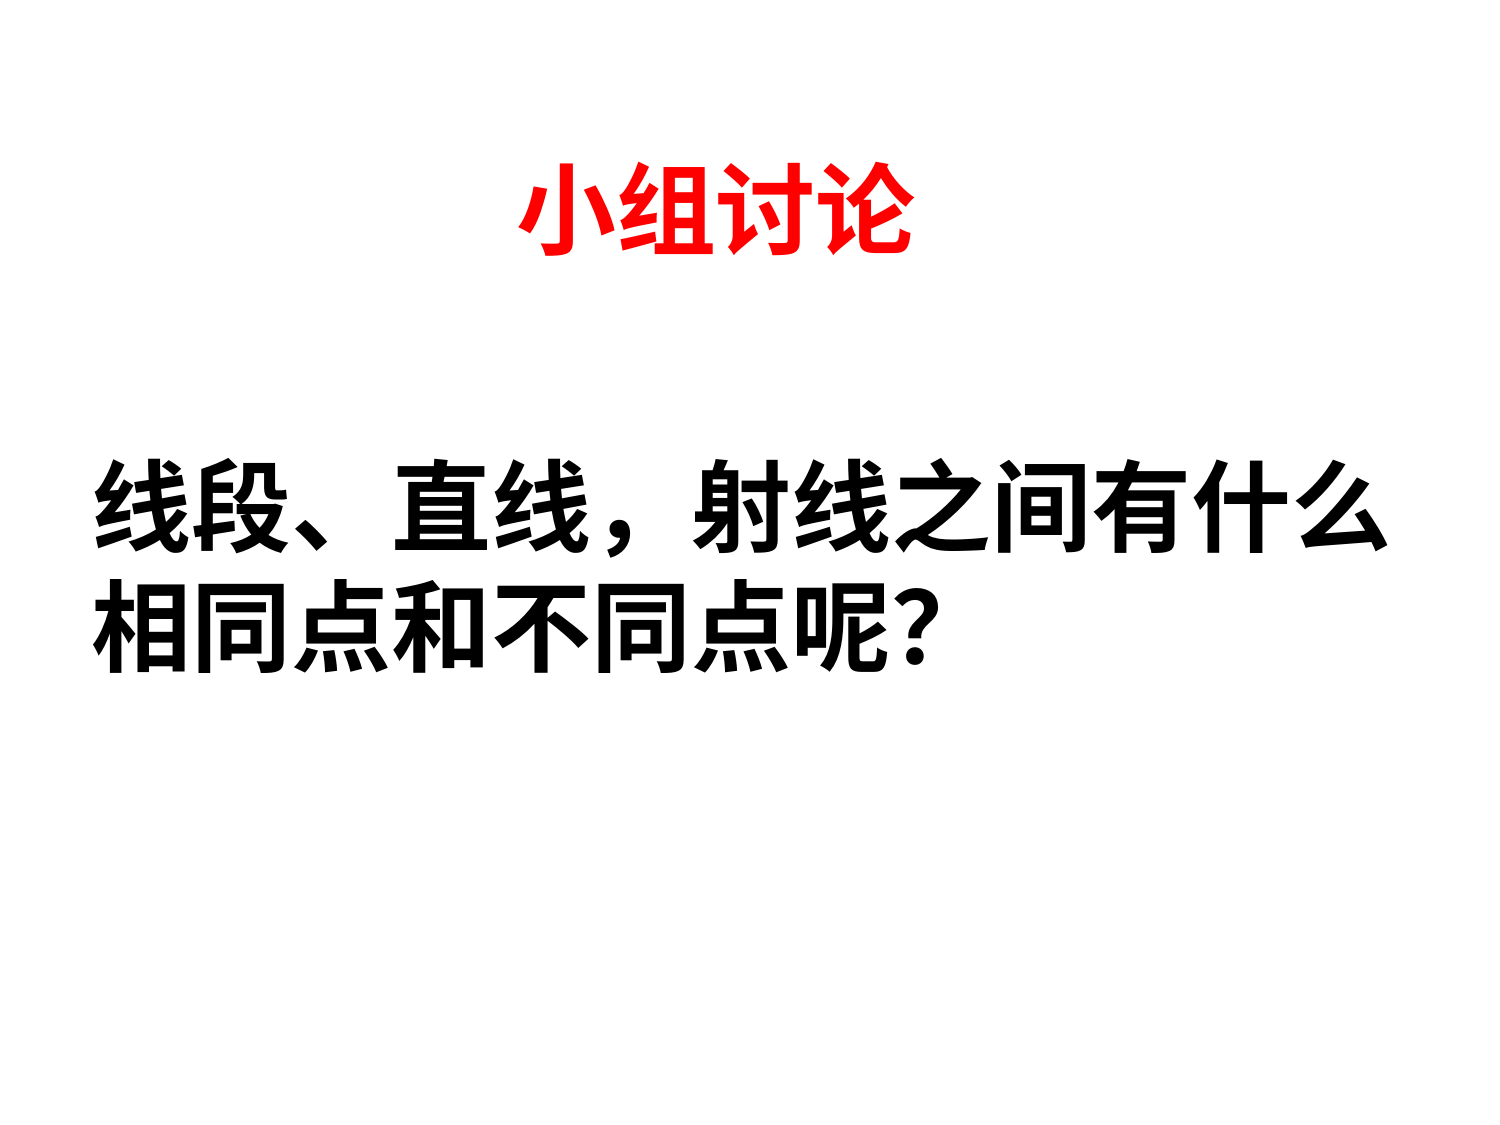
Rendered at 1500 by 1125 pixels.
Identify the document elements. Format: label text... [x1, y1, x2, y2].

text_box 小组讨论 [41, 113, 1392, 302]
picture [416, 312, 1084, 813]
title 线段、直线，射线之间有什么相同点和不同点呢？ [76, 420, 416, 609]
title 线段、直线，射线之间有什么相同点和不同点呢？ [1084, 420, 1428, 609]
